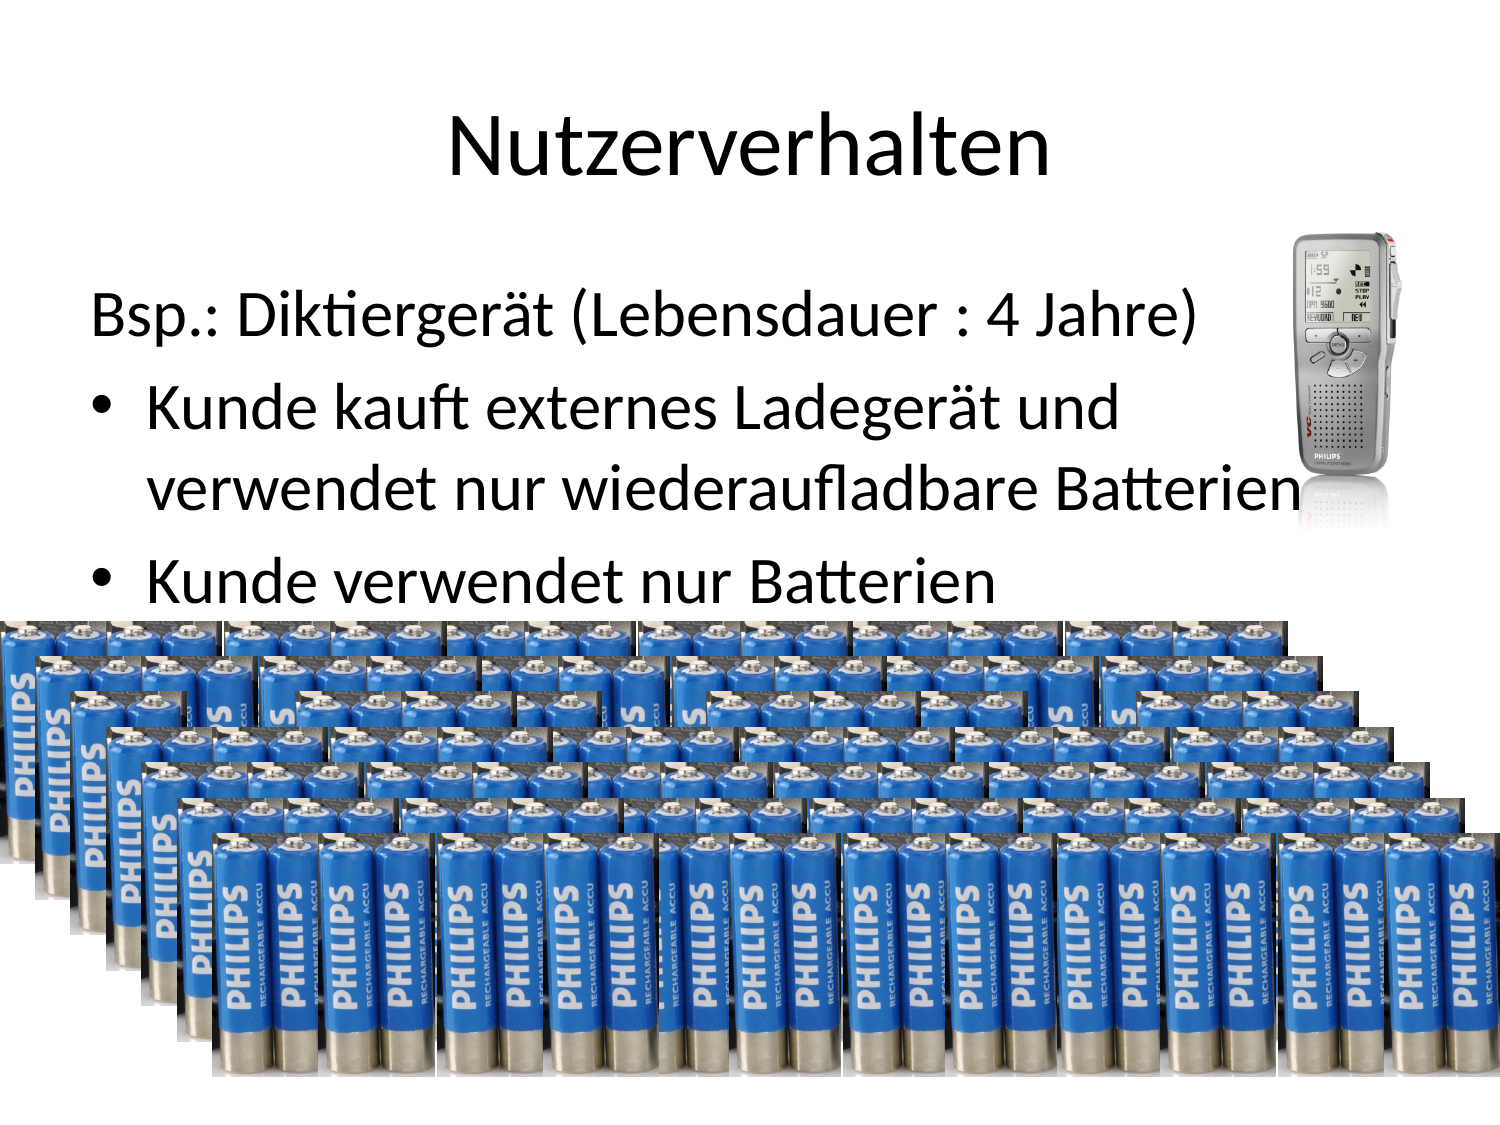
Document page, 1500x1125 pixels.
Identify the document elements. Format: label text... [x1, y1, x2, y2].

title Nutzerverhalten [75, 45, 1425, 233]
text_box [659, 620, 1058, 1077]
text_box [0, 620, 659, 1077]
list Bsp.: Diktiergerät (Lebensdauer : 4 Jahre) Kunde kauft externes Ladegerät und verwendet nur wiederaufladbare Batterien Kunde verwendet nur Batterien [75, 262, 1425, 619]
picture [1253, 210, 1430, 555]
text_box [1058, 620, 1500, 1077]
